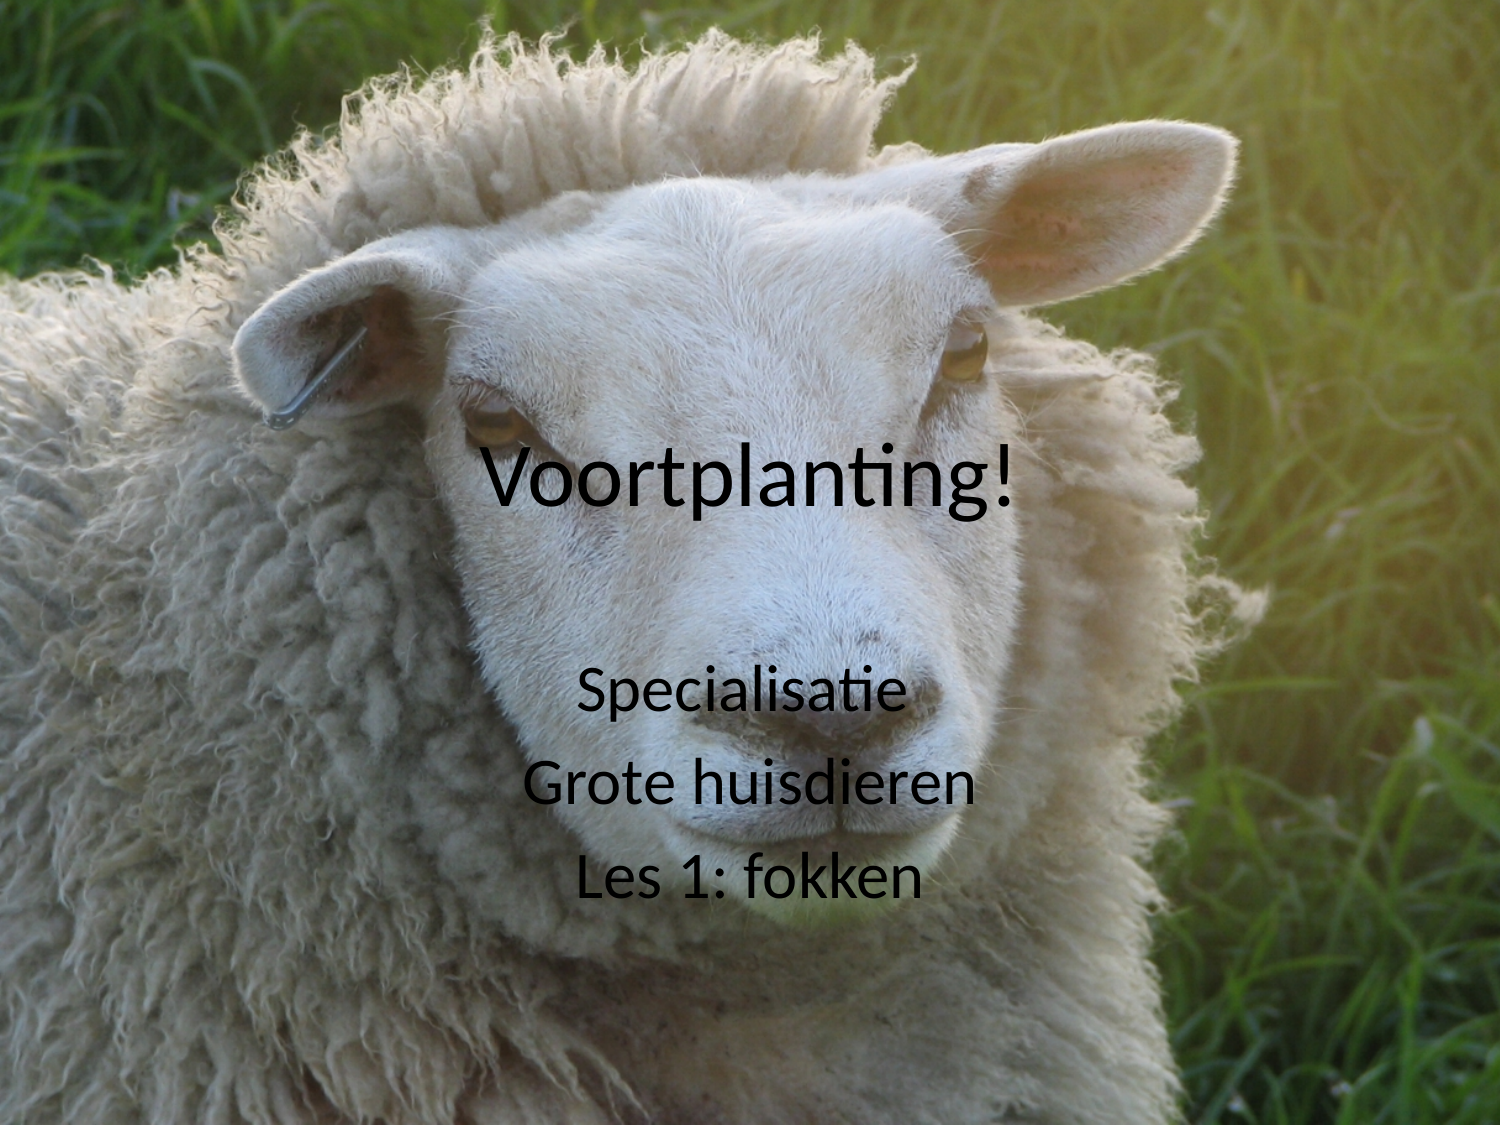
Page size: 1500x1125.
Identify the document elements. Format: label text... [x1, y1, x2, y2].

title Voortplanting! [112, 349, 1388, 591]
subtitle Specialisatie Grote huisdieren Les 1: fokken [225, 637, 1275, 925]
picture [0, 0, 1500, 1125]
